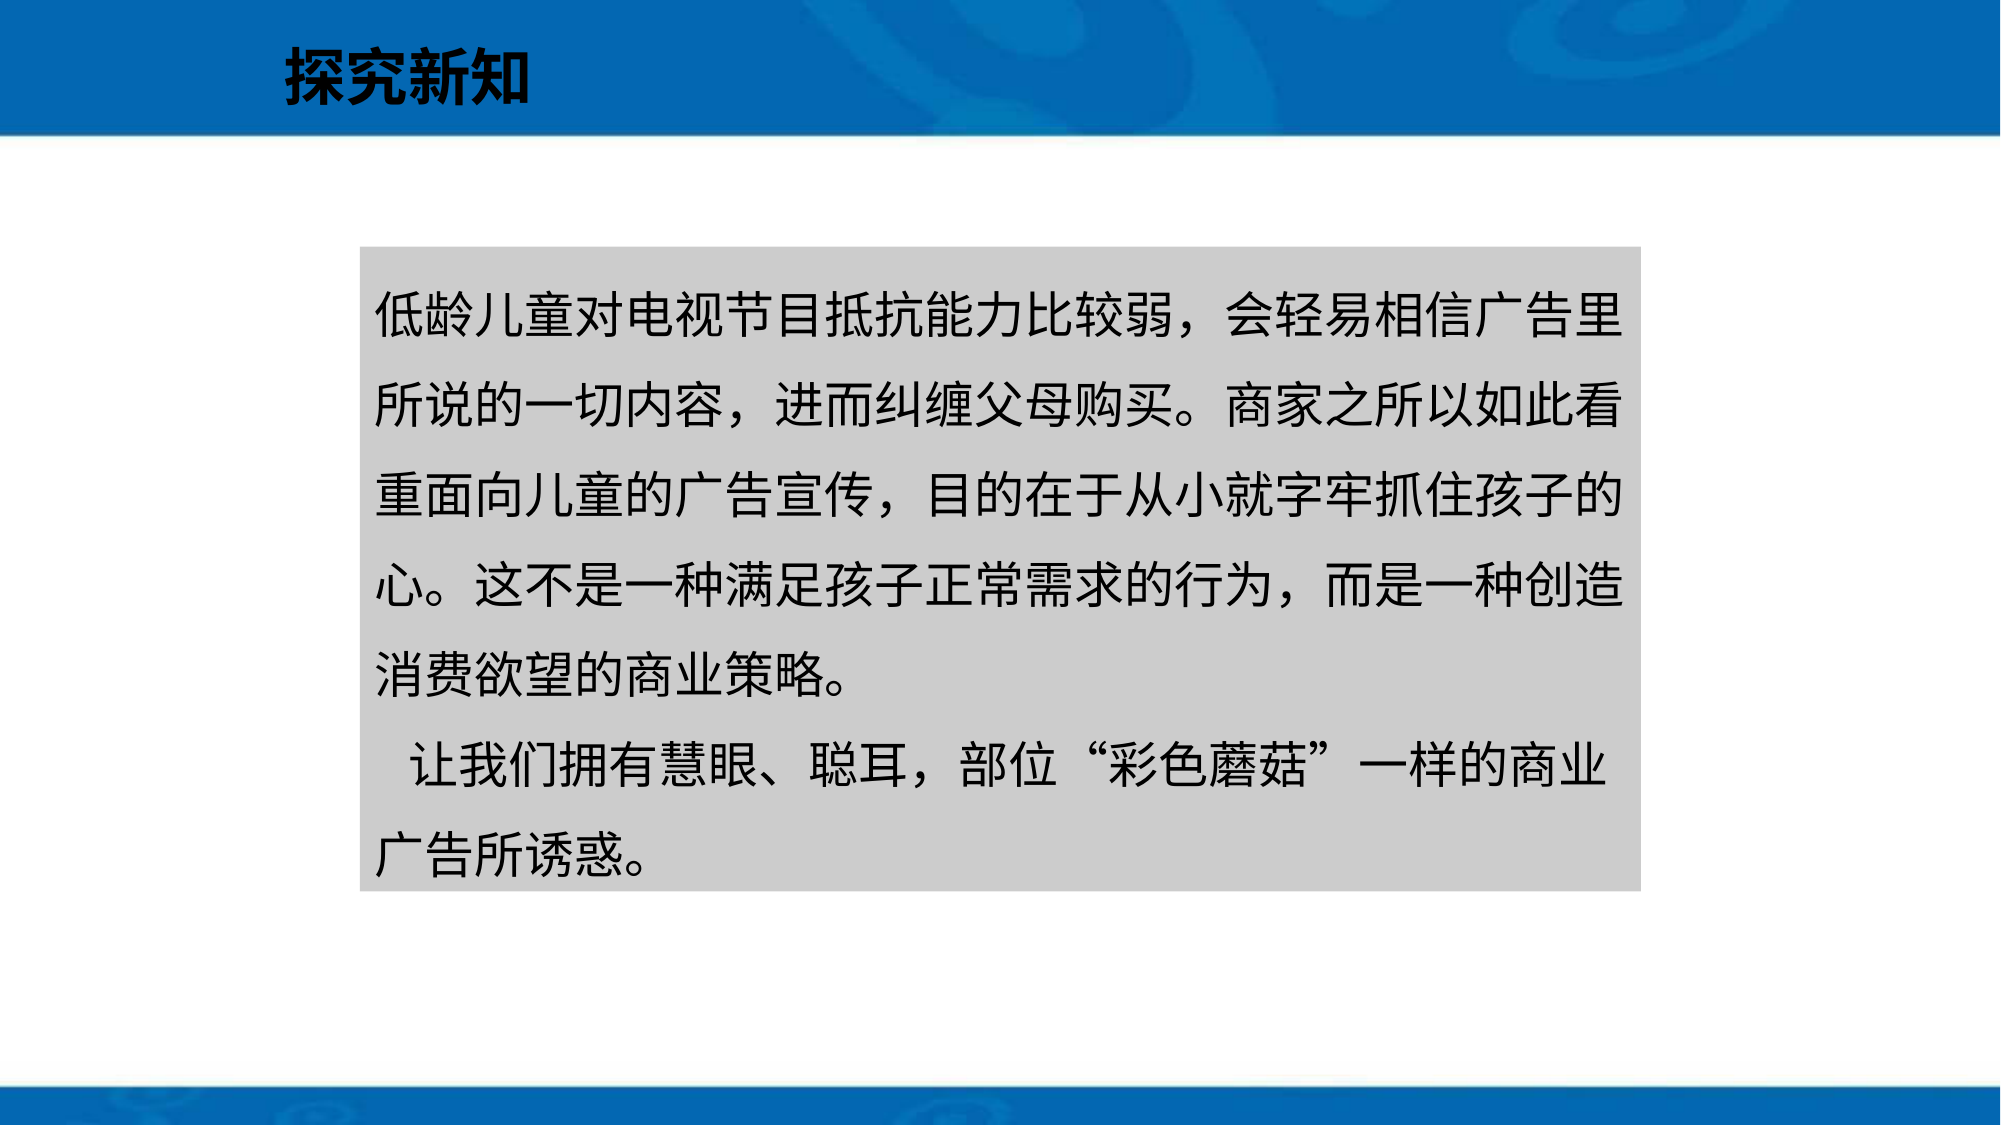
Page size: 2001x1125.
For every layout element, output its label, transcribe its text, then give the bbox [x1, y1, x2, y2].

picture [0, 0, 2001, 1125]
text_box 低龄儿童对电视节目抵抗能力比较弱，会轻易相信广告里所说的一切内容，进而纠缠父母购买。商家之所以如此看重面向儿童的广告宣传，目的在于从小就字牢抓住孩子的心。这不是一种满足孩子正常需求的行为，而是一种创造消费欲望的商业策略。 让我们拥有慧眼、聪耳，部位“彩色蘑菇”一样的商业广告所诱惑。 [359, 246, 1641, 892]
title 探究新知 [268, 38, 1733, 119]
